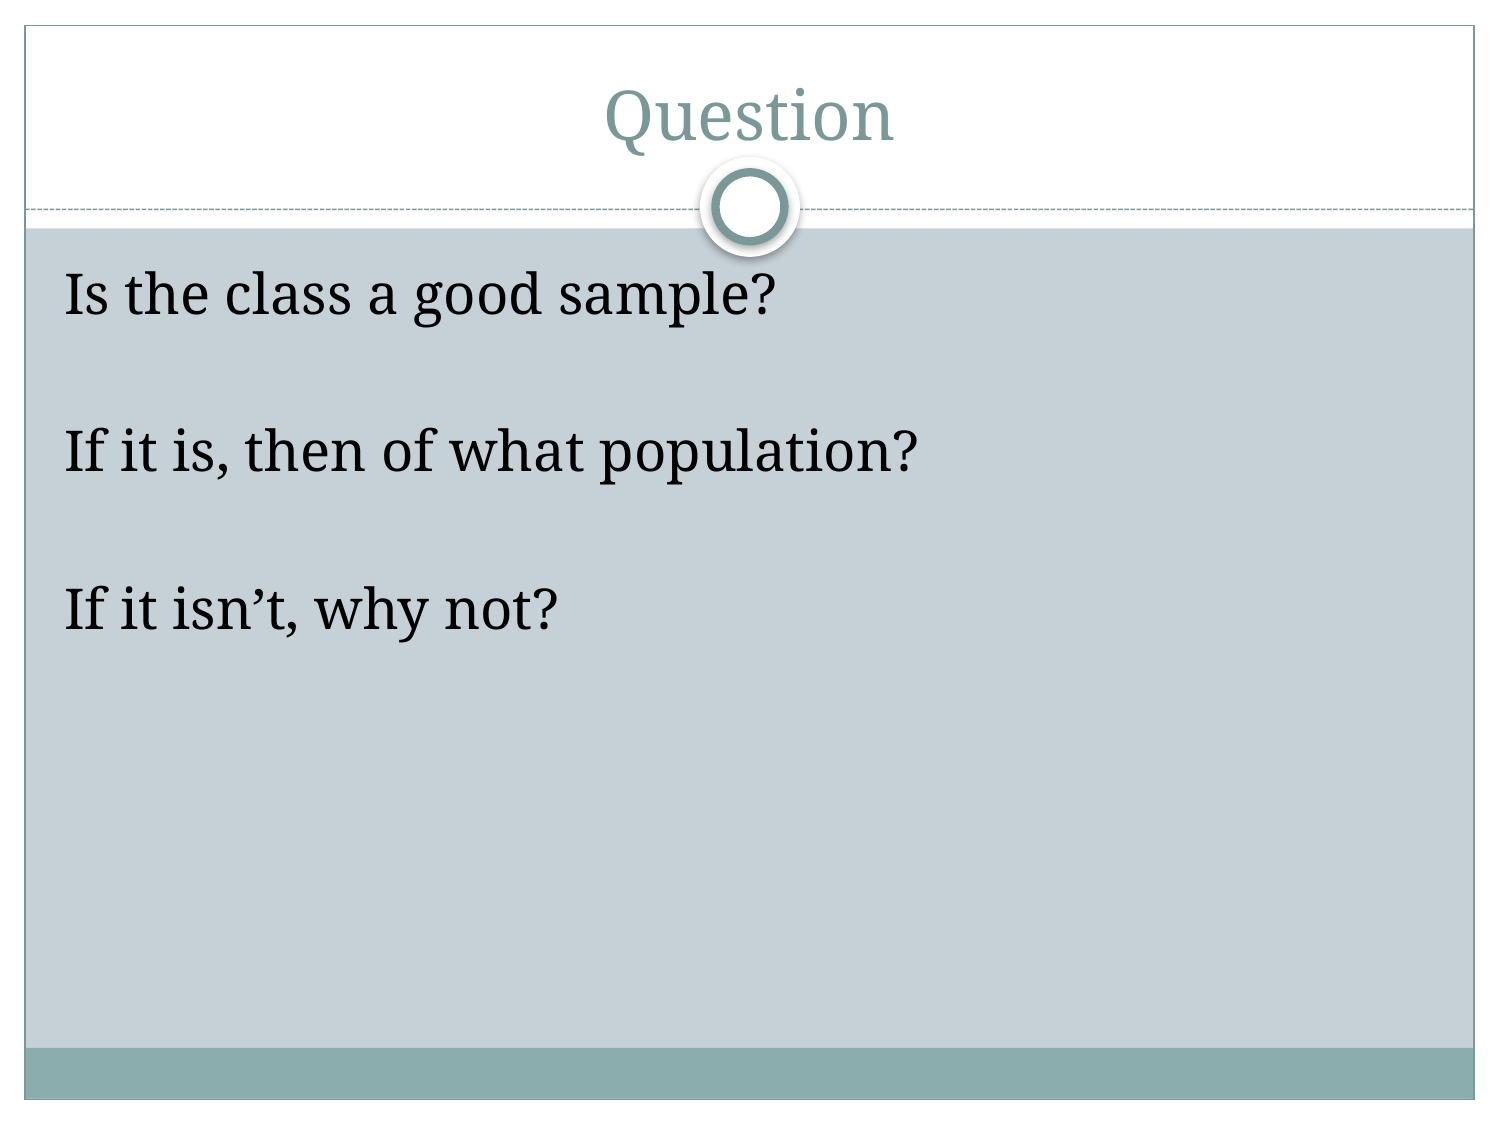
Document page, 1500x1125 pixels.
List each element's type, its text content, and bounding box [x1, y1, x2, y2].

list Is the class a good sample? If it is, then of what population? If it isn’t, why not? [49, 250, 1445, 1001]
title Question [49, 37, 1450, 162]
